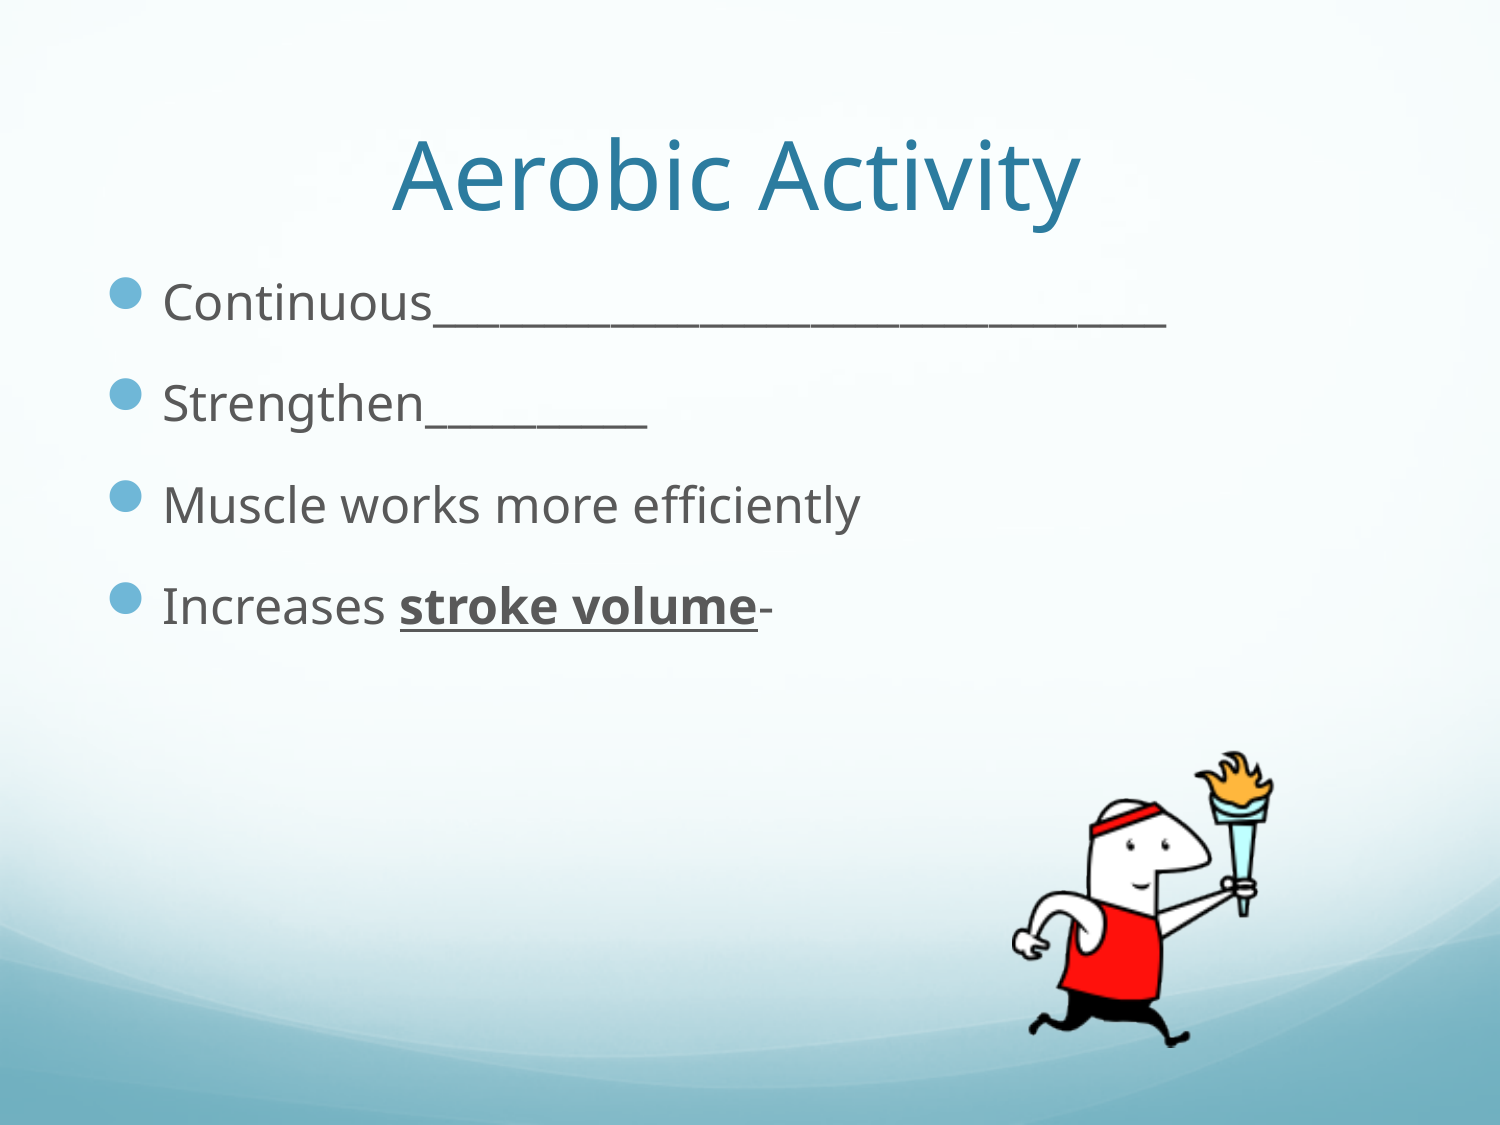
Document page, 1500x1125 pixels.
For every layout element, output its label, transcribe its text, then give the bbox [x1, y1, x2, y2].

picture [1011, 749, 1278, 1049]
list Continuous_________________________________ Strengthen__________ Muscle works more efficiently Increases stroke volume- [90, 262, 1410, 975]
title Aerobic Activity [90, 17, 1410, 237]
